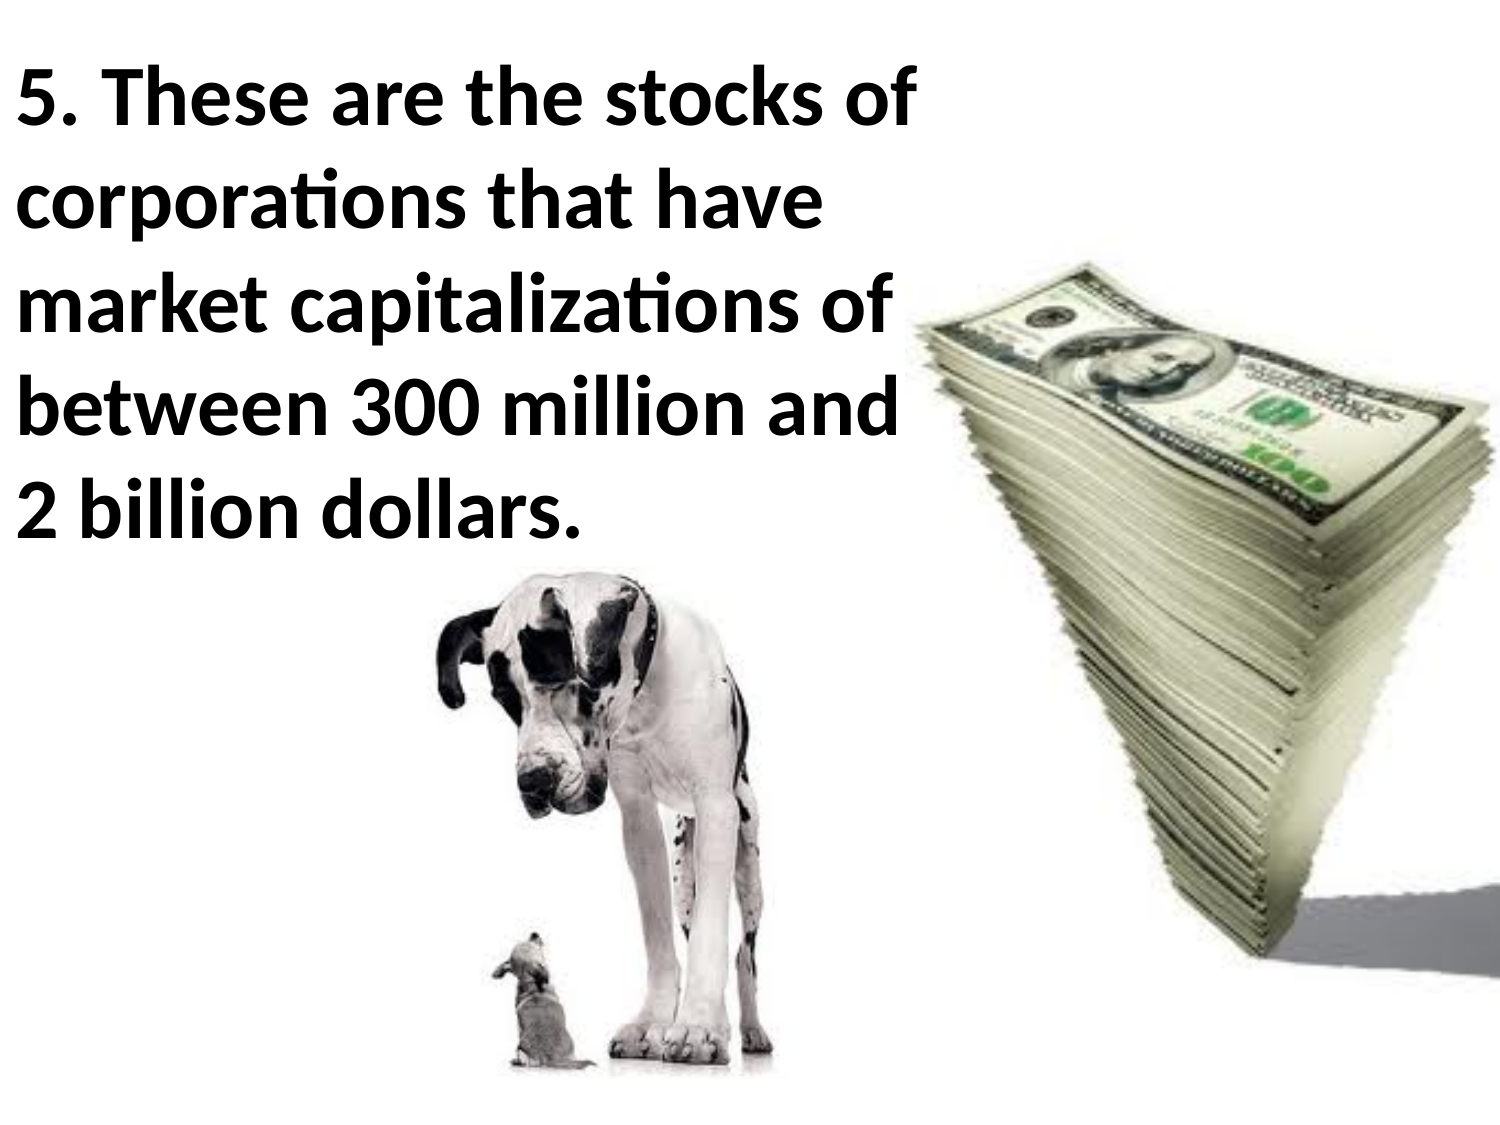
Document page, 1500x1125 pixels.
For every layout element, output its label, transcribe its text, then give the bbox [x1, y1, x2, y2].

picture [374, 566, 851, 1080]
title 5. These are the stocks of corporations that have market capitalizations of between 300 million and 2 billion dollars. [0, 24, 963, 1088]
picture [904, 237, 1500, 1003]
